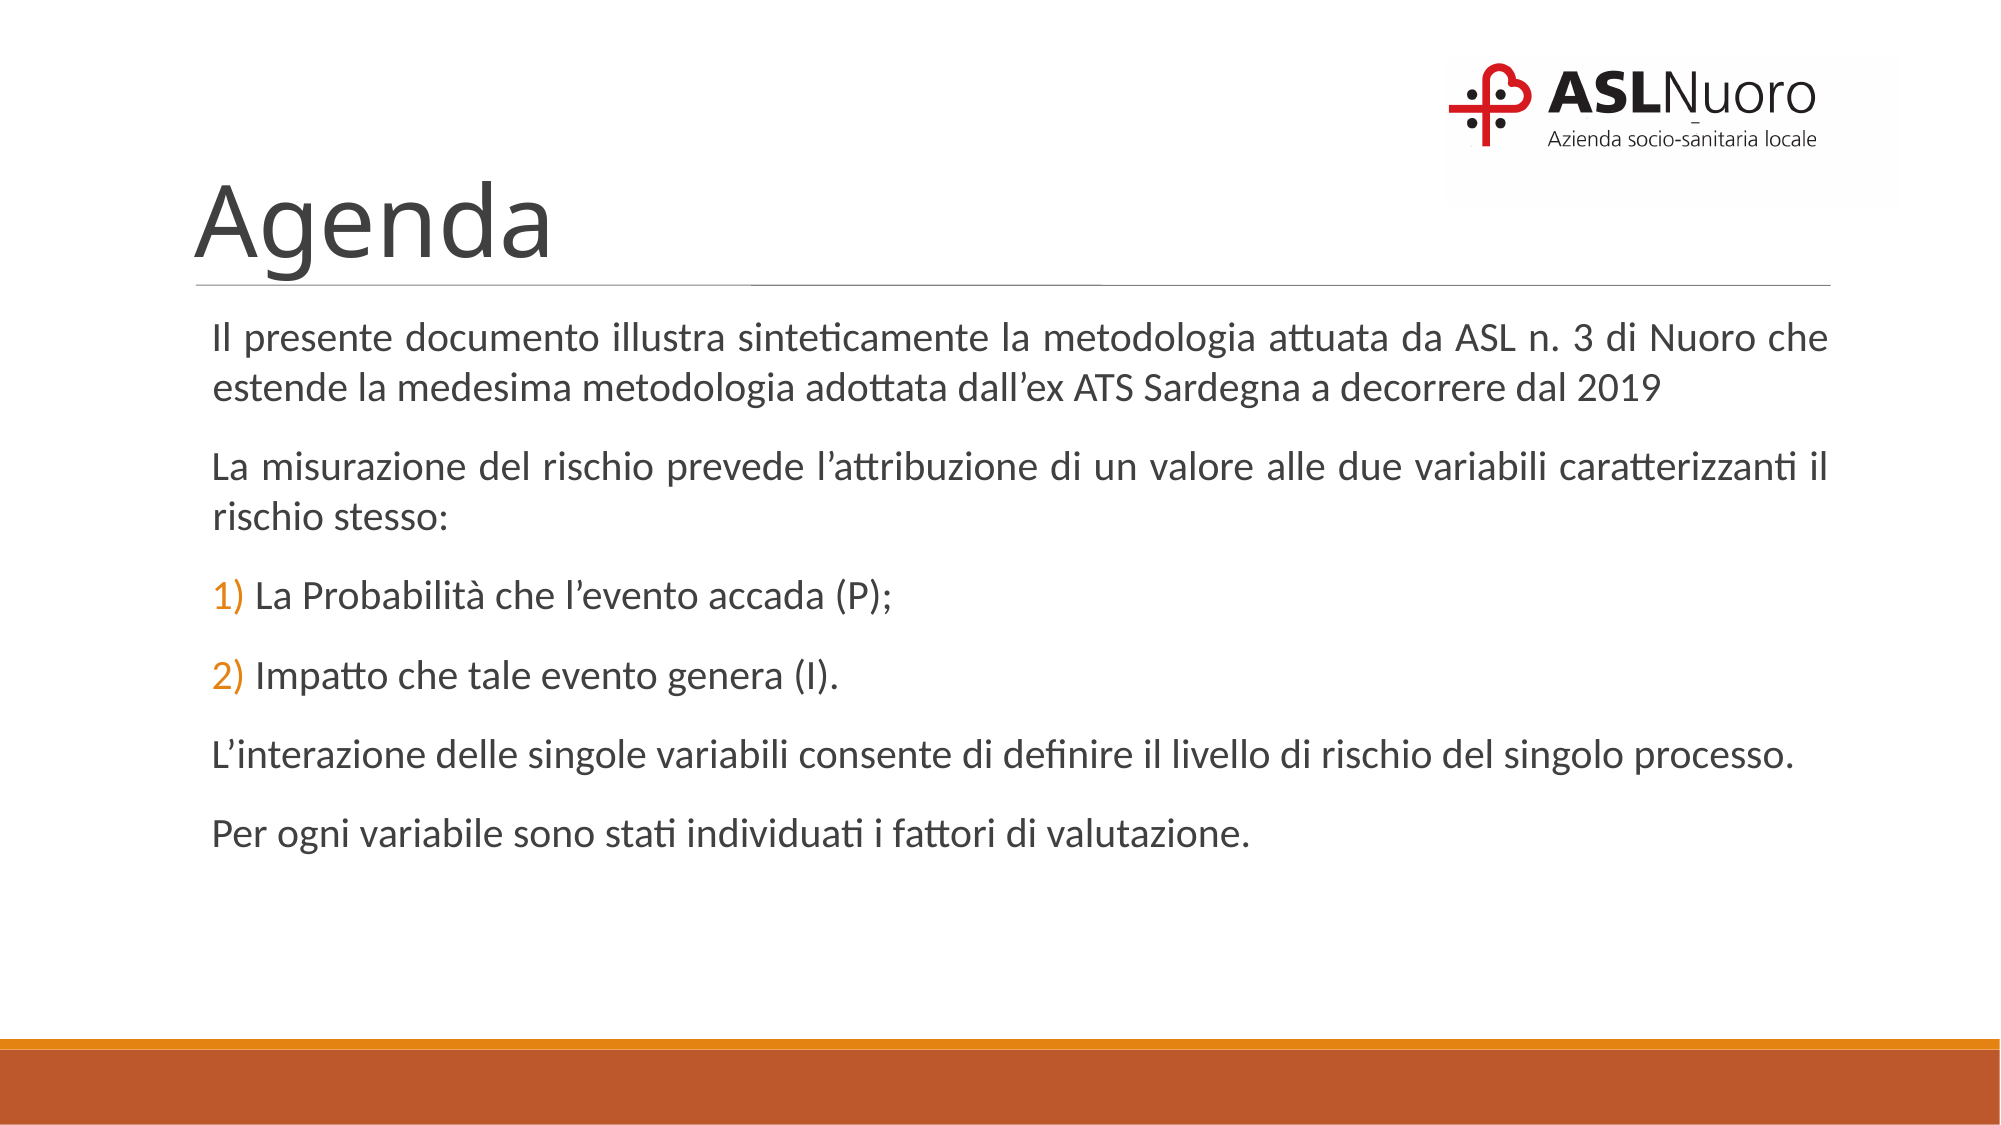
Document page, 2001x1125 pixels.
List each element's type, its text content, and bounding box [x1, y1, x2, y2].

text_box Agenda [179, 47, 1874, 285]
text_box Il presente documento illustra sinteticamente la metodologia attuata da ASL n. 3 di Nuoro che estende la medesima metodologia adottata dall’ex ATS Sardegna a decorrere dal 2019 La misurazione del rischio prevede l’attribuzione di un valore alle due variabili caratterizzanti il rischio stesso: La Probabilità che l’evento accada (P); Impatto che tale evento genera (I). L’interazione delle singole variabili consente di definire il livello di rischio del singolo processo. Per ogni variabile sono stati individuati i fattori di valutazione. [137, 302, 1830, 963]
picture [1446, 58, 1901, 207]
